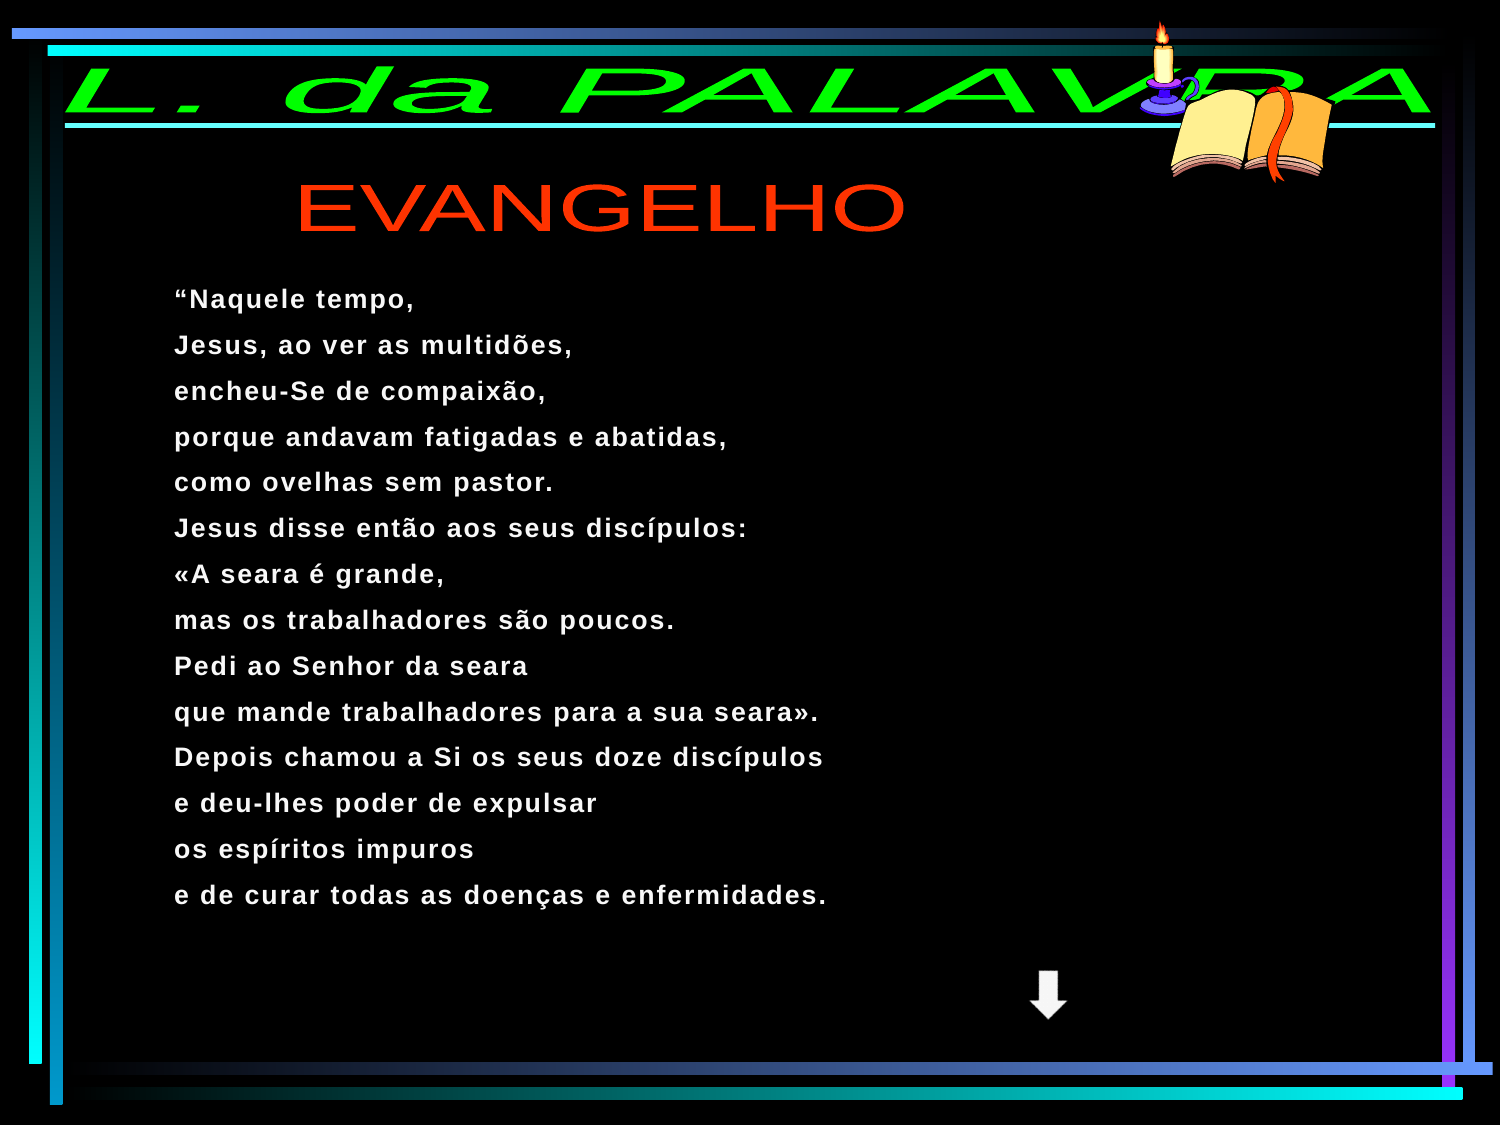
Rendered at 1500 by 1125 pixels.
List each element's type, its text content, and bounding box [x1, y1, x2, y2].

picture [1020, 963, 1078, 1022]
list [1139, 14, 1339, 185]
text_box “Naquele tempo, Jesus, ao ver as multidões, encheu-Se de compaixão, porque andavam fatigadas e abatidas, como ovelhas sem pastor. Jesus disse então aos seus discípulos: «A seara é grande, mas os trabalhadores são poucos. Pedi ao Senhor da seara que mande trabalhadores para a sua seara». Depois chamou a Si os seus doze discípulos e deu-lhes poder de expulsar os espíritos impuros e de curar todas as doenças e enfermidades. [159, 278, 1306, 981]
